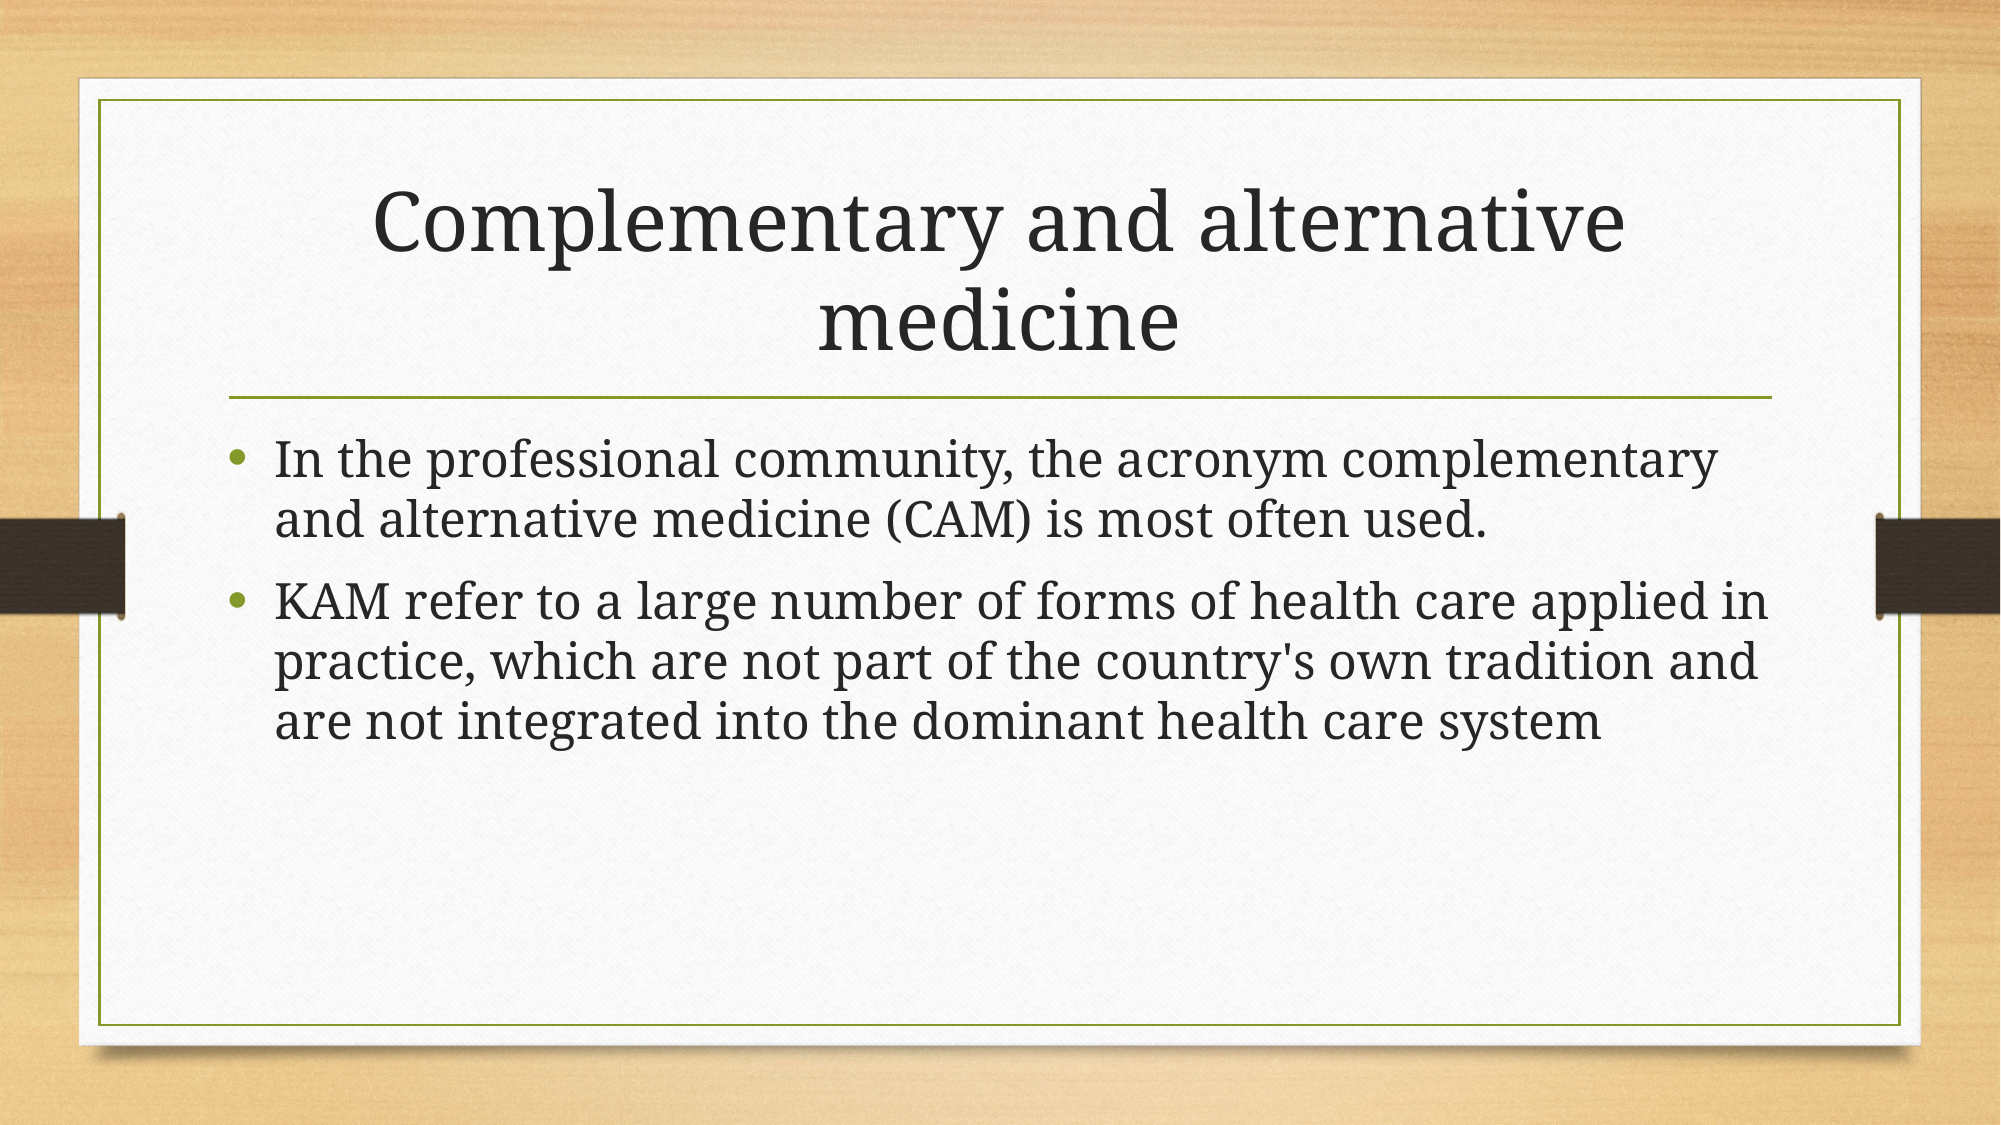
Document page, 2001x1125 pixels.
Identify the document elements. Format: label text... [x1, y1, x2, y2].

list In the professional community, the acronym complementary and alternative medicine (CAM) is most often used. KAM refer to a large number of forms of health care applied in practice, which are not part of the country's own tradition and are not integrated into the dominant health care system [212, 419, 1788, 964]
title Complementary and alternative medicine [212, 161, 1788, 375]
picture [0, 0, 2001, 1125]
